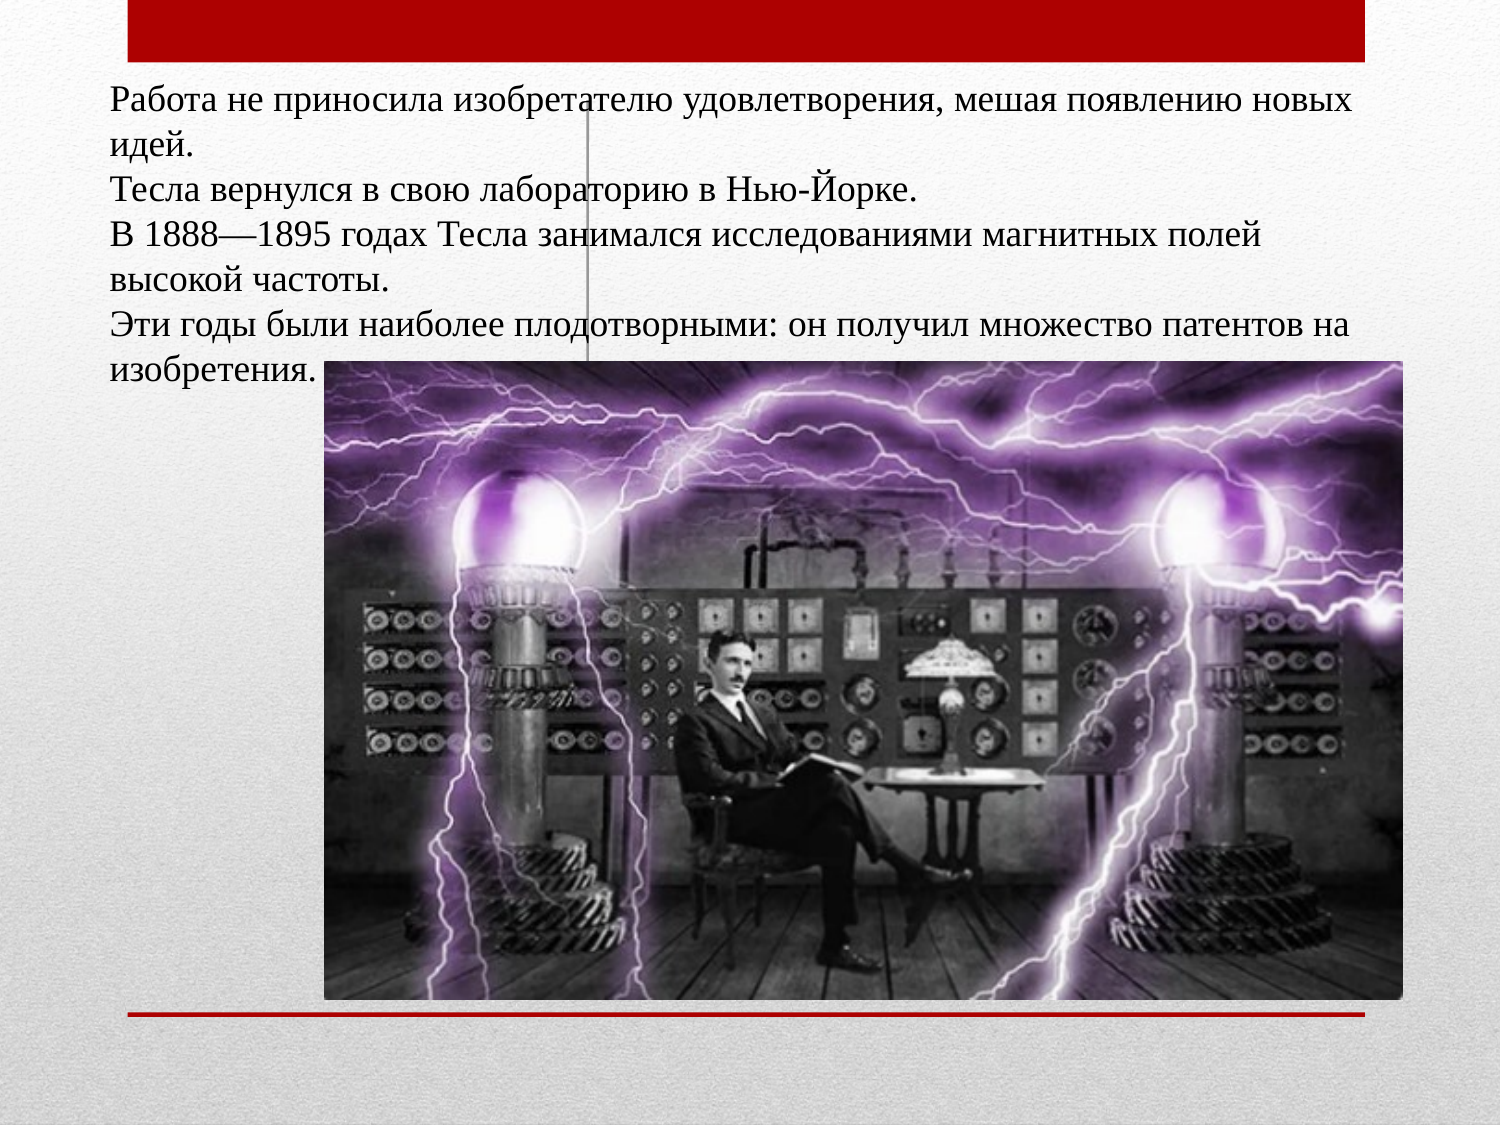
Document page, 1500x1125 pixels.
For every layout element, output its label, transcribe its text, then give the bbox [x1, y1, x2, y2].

picture [323, 360, 1404, 1001]
text_box Работа не приносила изобретателю удовлетворения, мешая появлению новых идей. Тесла вернулся в свою лабораторию в Нью-Йорке. В 1888—1895 годах Тесла занимался исследованиями магнитных полей высокой частоты. Эти годы были наиболее плодотворными: он получил множество патентов на изобретения. [94, 66, 1395, 397]
